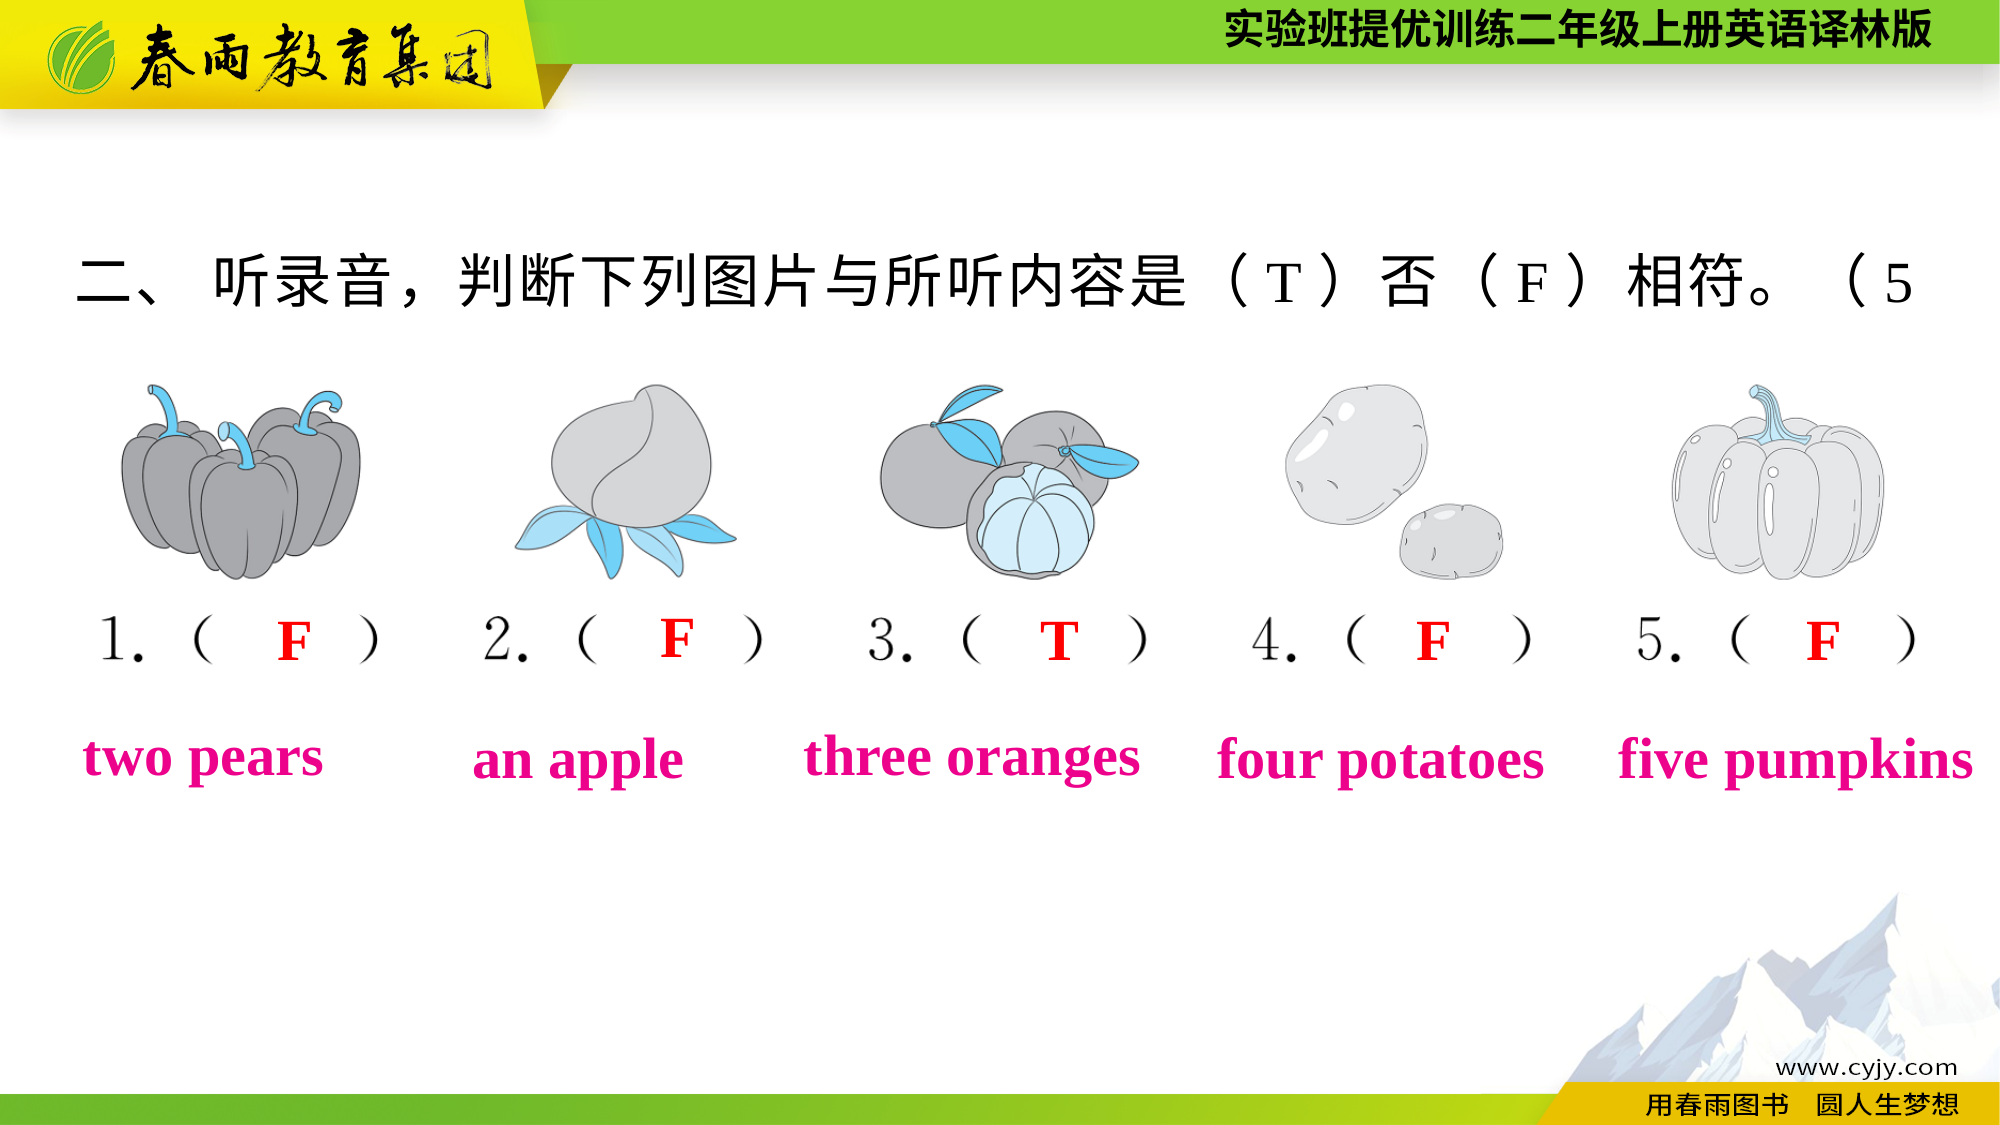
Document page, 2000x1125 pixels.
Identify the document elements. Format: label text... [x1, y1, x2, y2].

picture [0, 0, 2000, 1125]
text_box two pears [68, 709, 340, 795]
text_box five pumpkins [1604, 712, 1990, 798]
text_box four potatoes [1202, 712, 1561, 798]
list 二、 听录音，判断下列图片与所听内容是（T）否（F）相符。（5分） [59, 201, 1944, 310]
text_box three oranges [789, 709, 1157, 795]
text_box an apple [457, 712, 700, 798]
